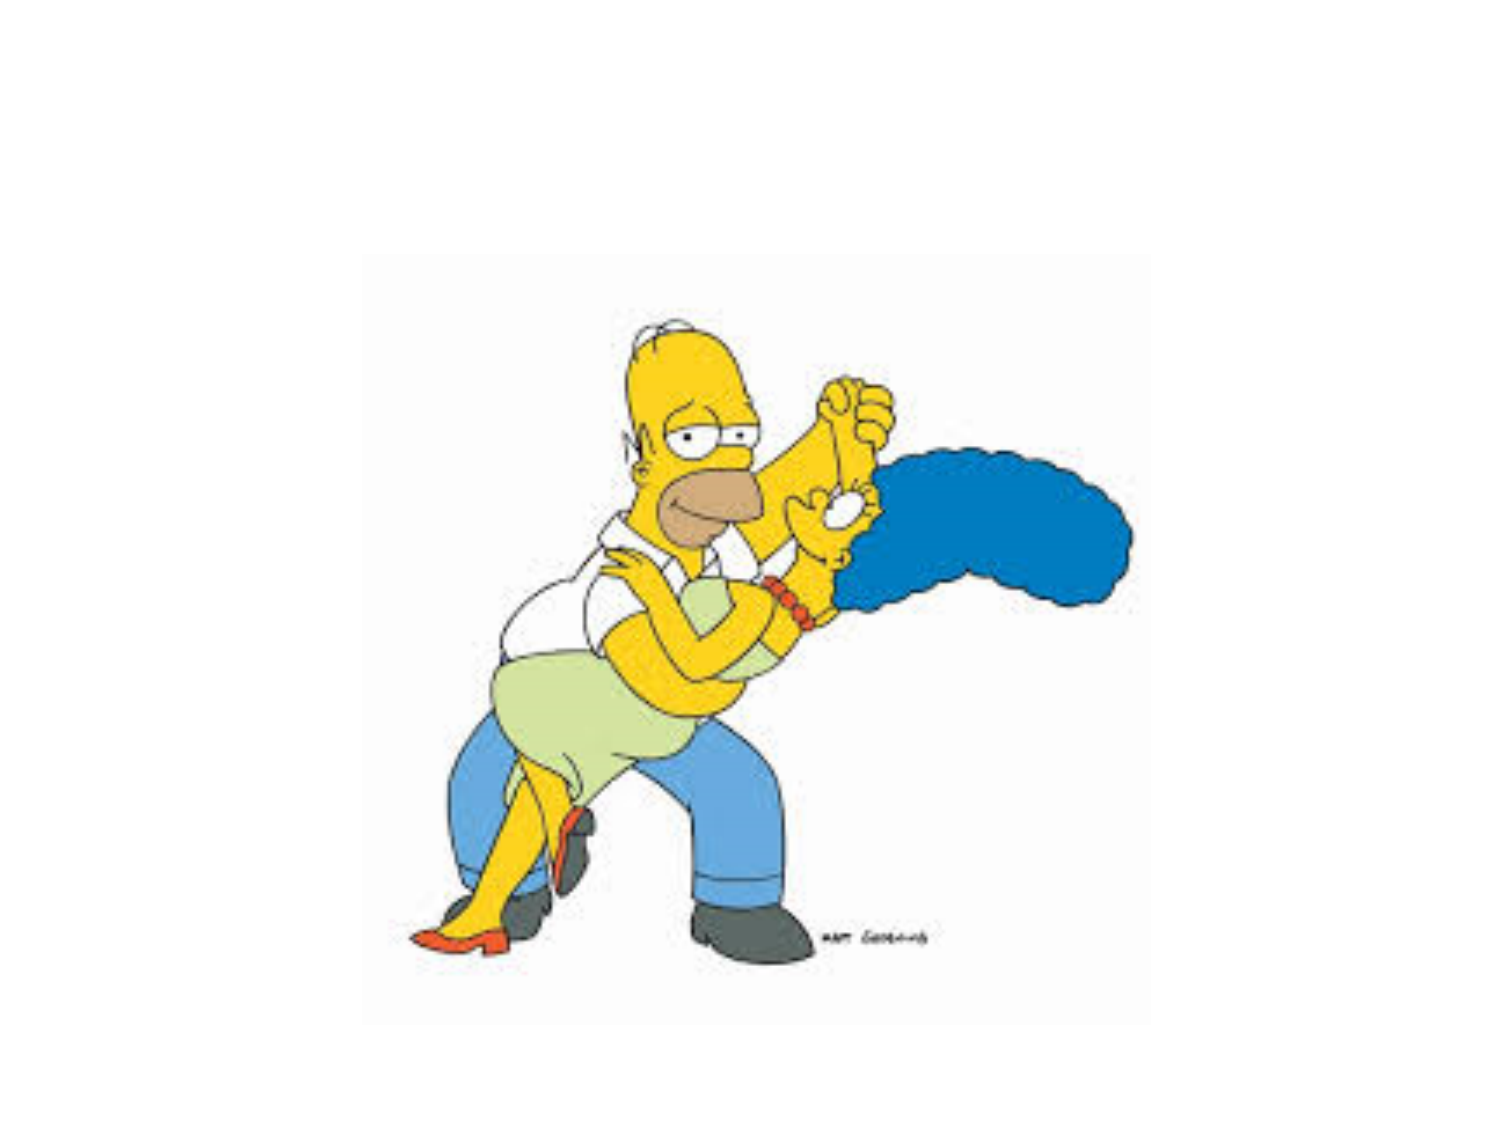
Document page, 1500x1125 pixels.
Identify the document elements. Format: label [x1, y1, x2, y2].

list [362, 254, 1151, 1026]
